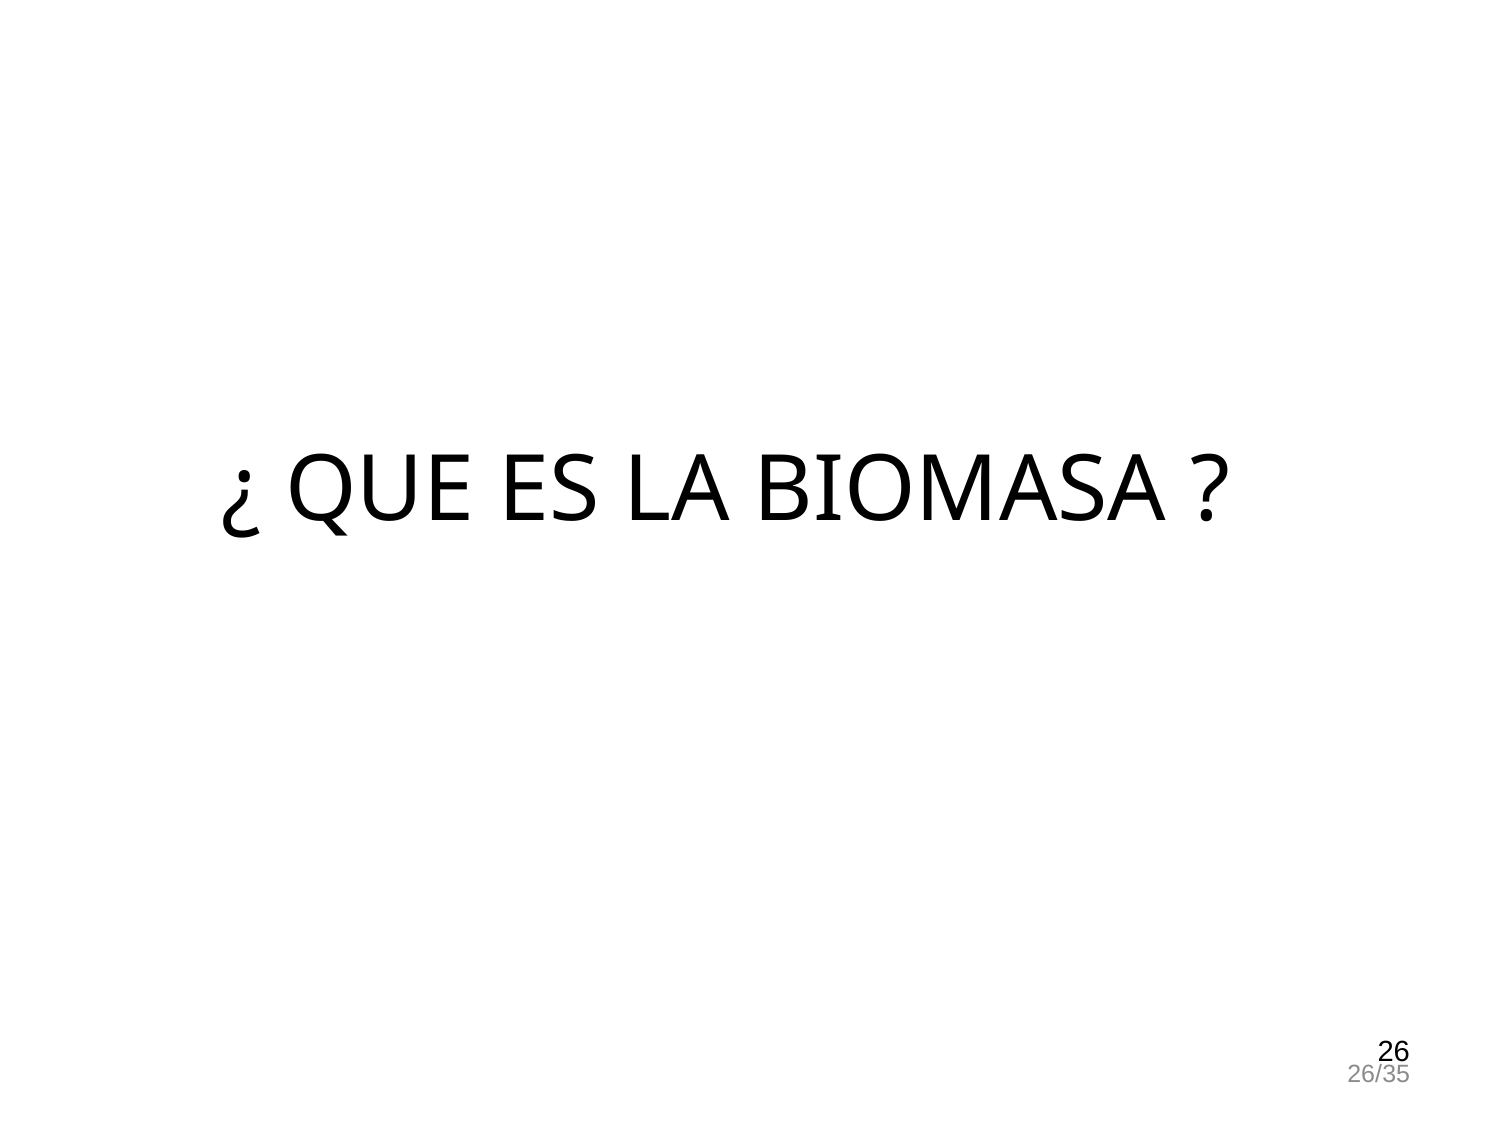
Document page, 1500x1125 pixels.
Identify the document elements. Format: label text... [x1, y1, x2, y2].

text_box ¿ QUE ES LA BIOMASA ? [105, 421, 1348, 547]
slide_number 26 [1074, 1024, 1426, 1103]
